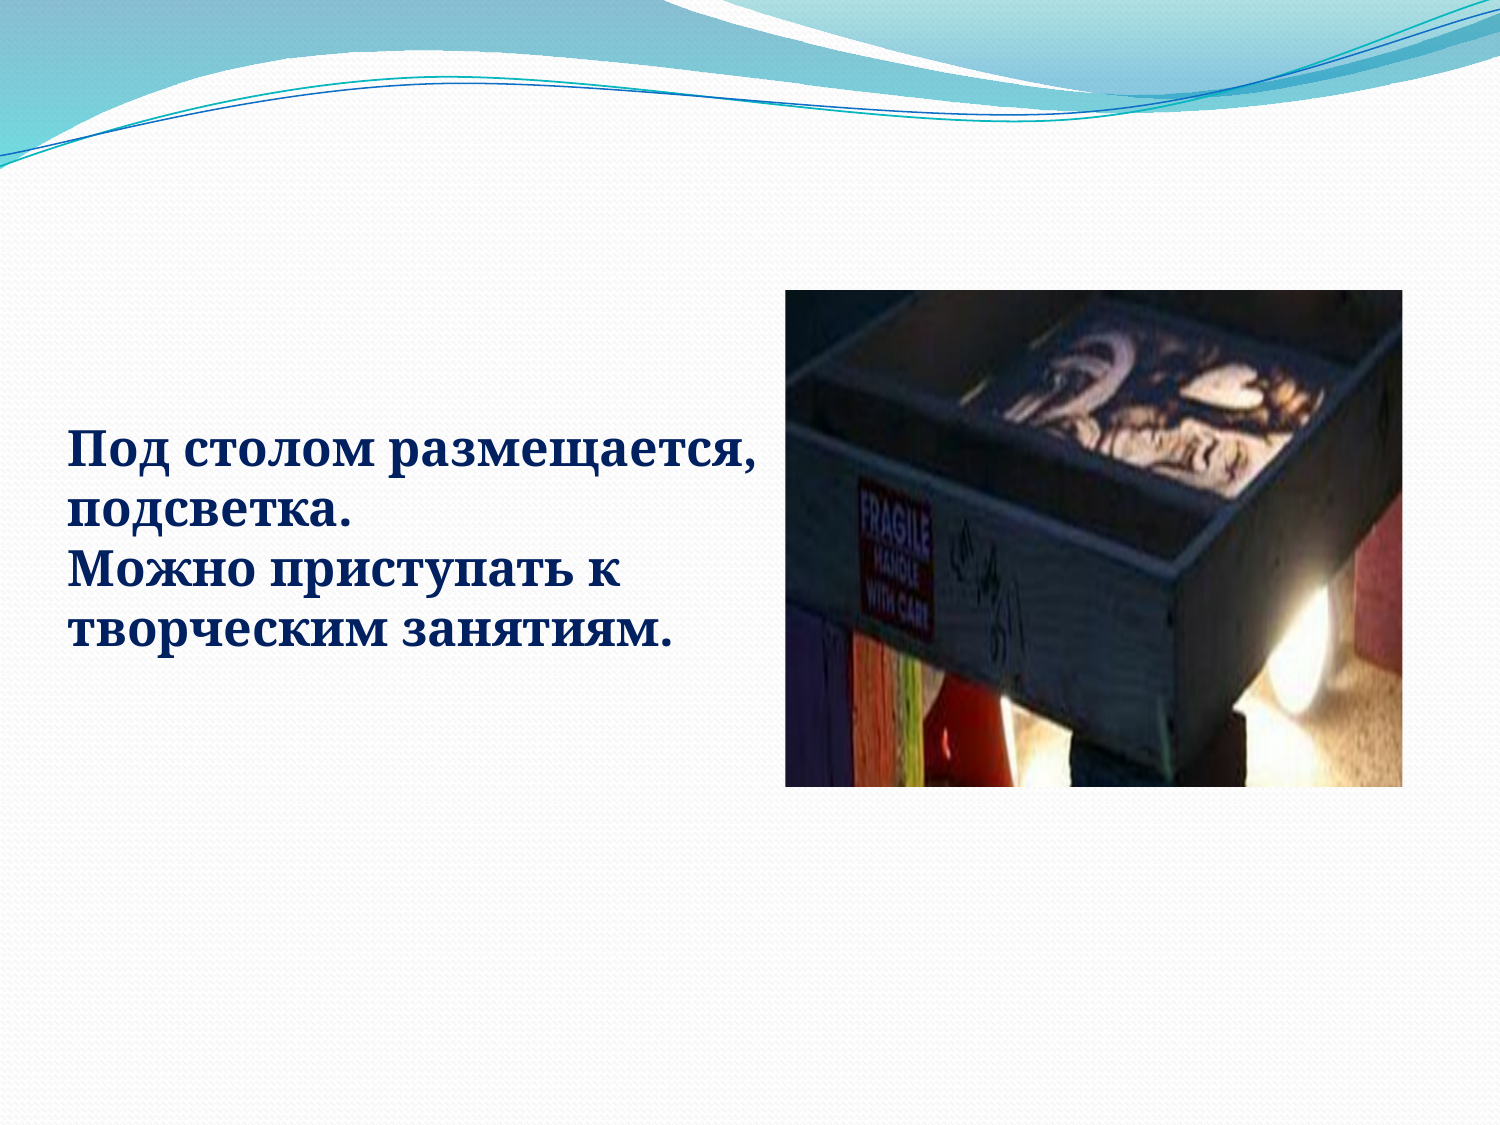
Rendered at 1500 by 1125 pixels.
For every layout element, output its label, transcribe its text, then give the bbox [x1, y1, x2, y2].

picture [785, 290, 1403, 788]
text_box Под столом размещается, подсветка. Можно приступать к творческим занятиям. [53, 408, 778, 664]
